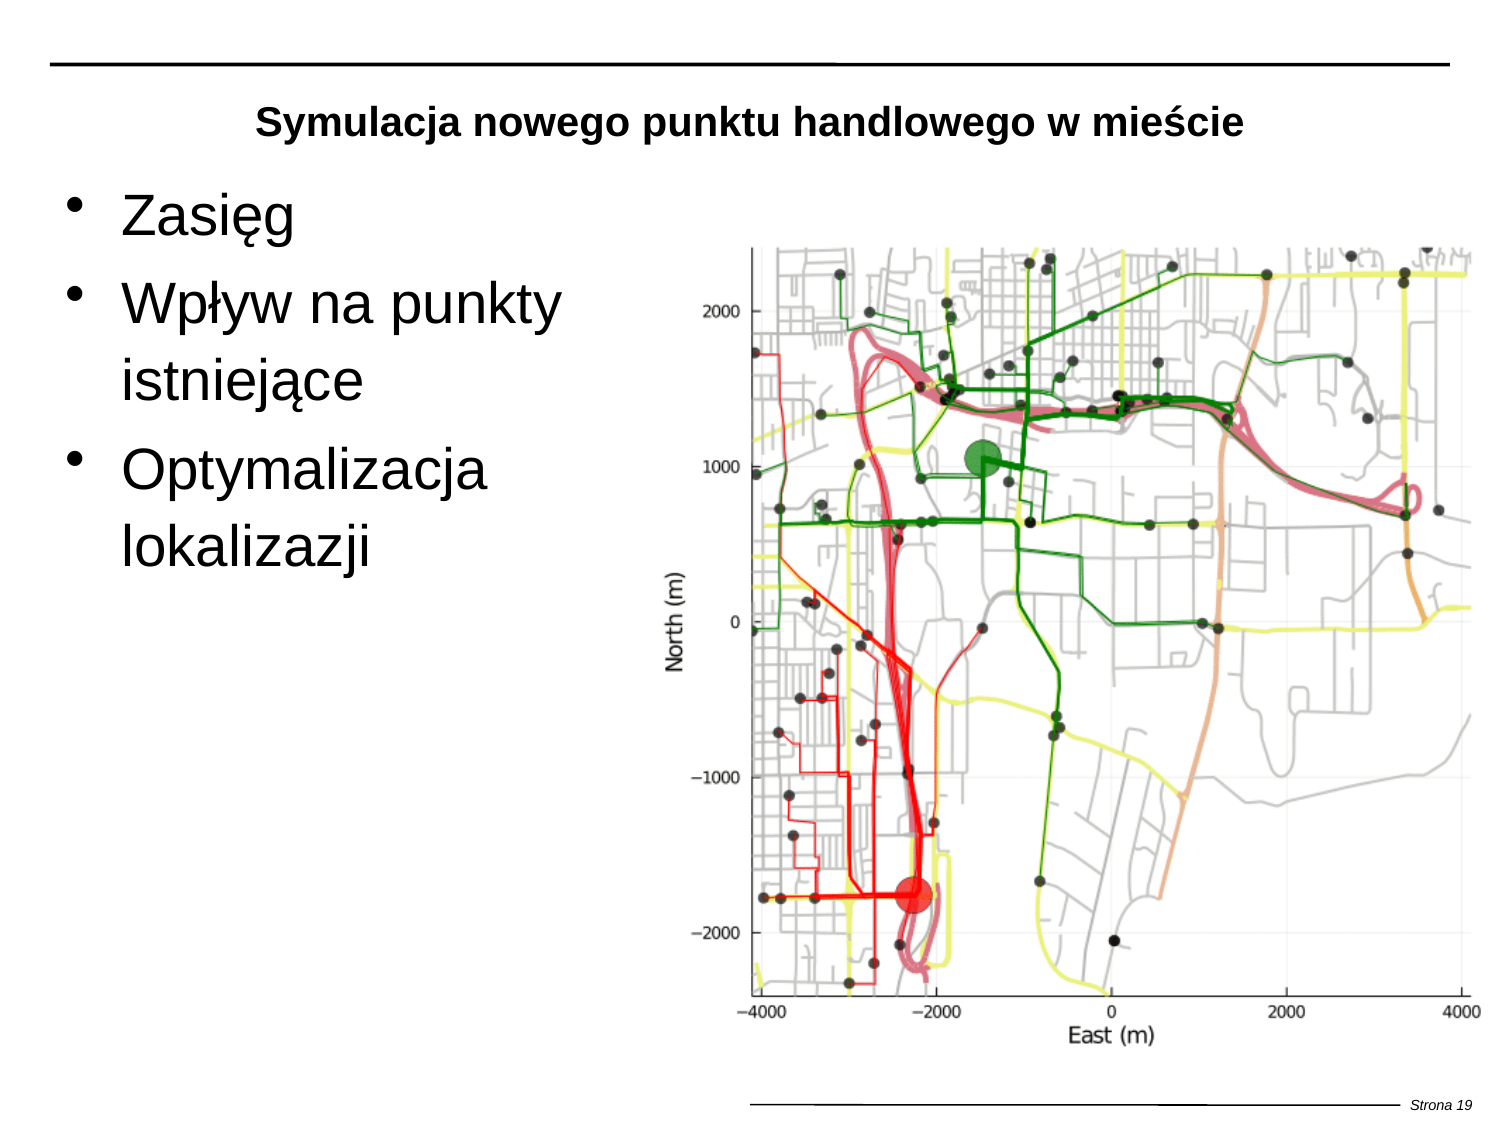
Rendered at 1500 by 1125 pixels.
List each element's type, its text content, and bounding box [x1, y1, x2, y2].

slide_number Strona 19 [1175, 1088, 1488, 1113]
list Zasięg Wpływ na punkty istniejące Optymalizacja lokalizazji [50, 162, 738, 1050]
picture [643, 231, 1488, 1076]
title Symulacja nowego punktu handlowego w mieście [236, 87, 1264, 153]
